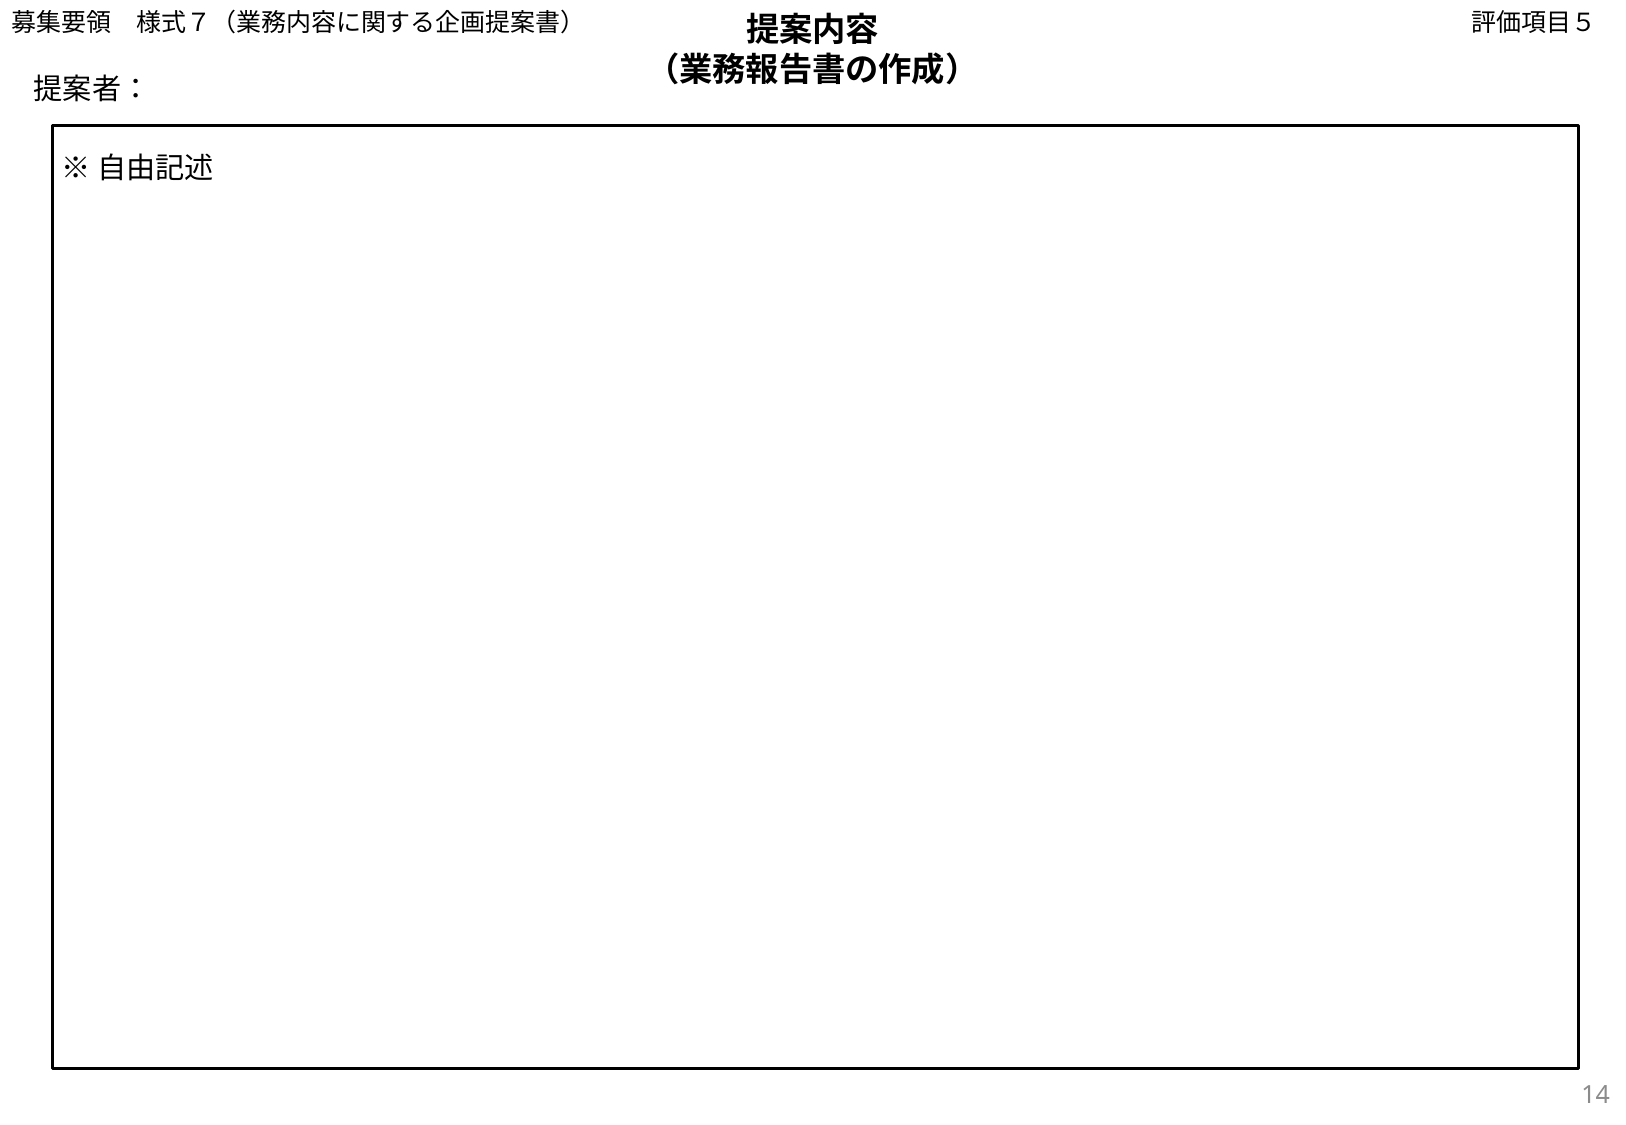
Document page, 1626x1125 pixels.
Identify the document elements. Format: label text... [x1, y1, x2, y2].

text_box 評価項目５ [1443, 0, 1625, 47]
text_box 提案内容 （業務報告書の作成） [168, 1, 1457, 96]
text_box 提案者： [18, 63, 528, 113]
text_box 募集要領 様式７（業務内容に関する企画提案書） [0, 0, 600, 47]
text_box [52, 125, 1579, 1069]
text_box ※自由記述 [46, 142, 237, 192]
slide_number 14 [1259, 1065, 1625, 1125]
